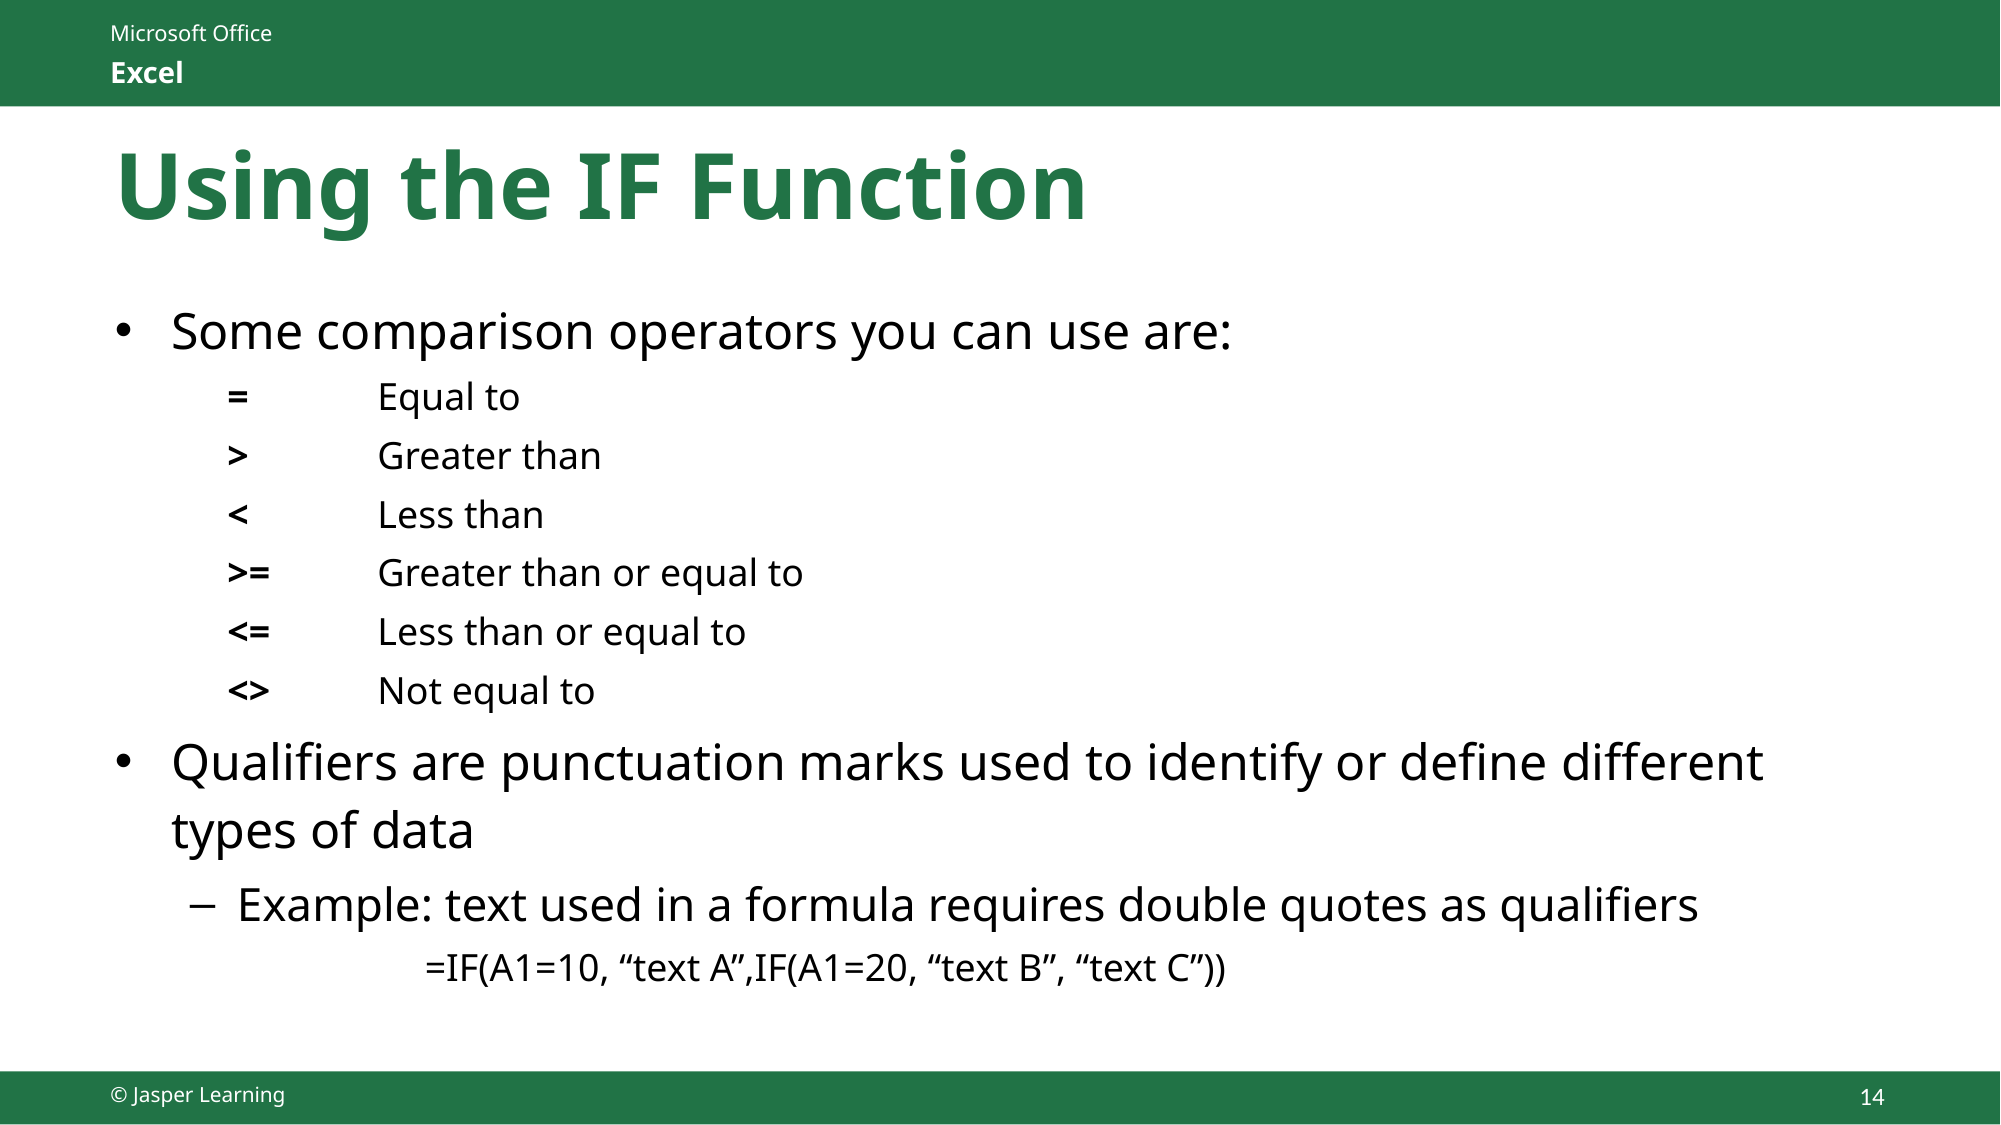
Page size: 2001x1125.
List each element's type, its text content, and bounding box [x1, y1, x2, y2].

slide_number 14 [1433, 1065, 1900, 1125]
list Some comparison operators you can use are: = Equal to > Greater than < Less than >= Greater than or equal to <= Less than or equal to <> Not equal to Qualifiers are punctuation marks used to identify or define different types of data Example: text used in a formula requires double quotes as qualifiers =IF(A1=10, “text A”,IF(A1=20, “text B”, “text C”)) [99, 283, 1900, 1026]
title Using the IF Function [99, 118, 1866, 248]
footer © Jasper Learning [95, 1065, 729, 1125]
